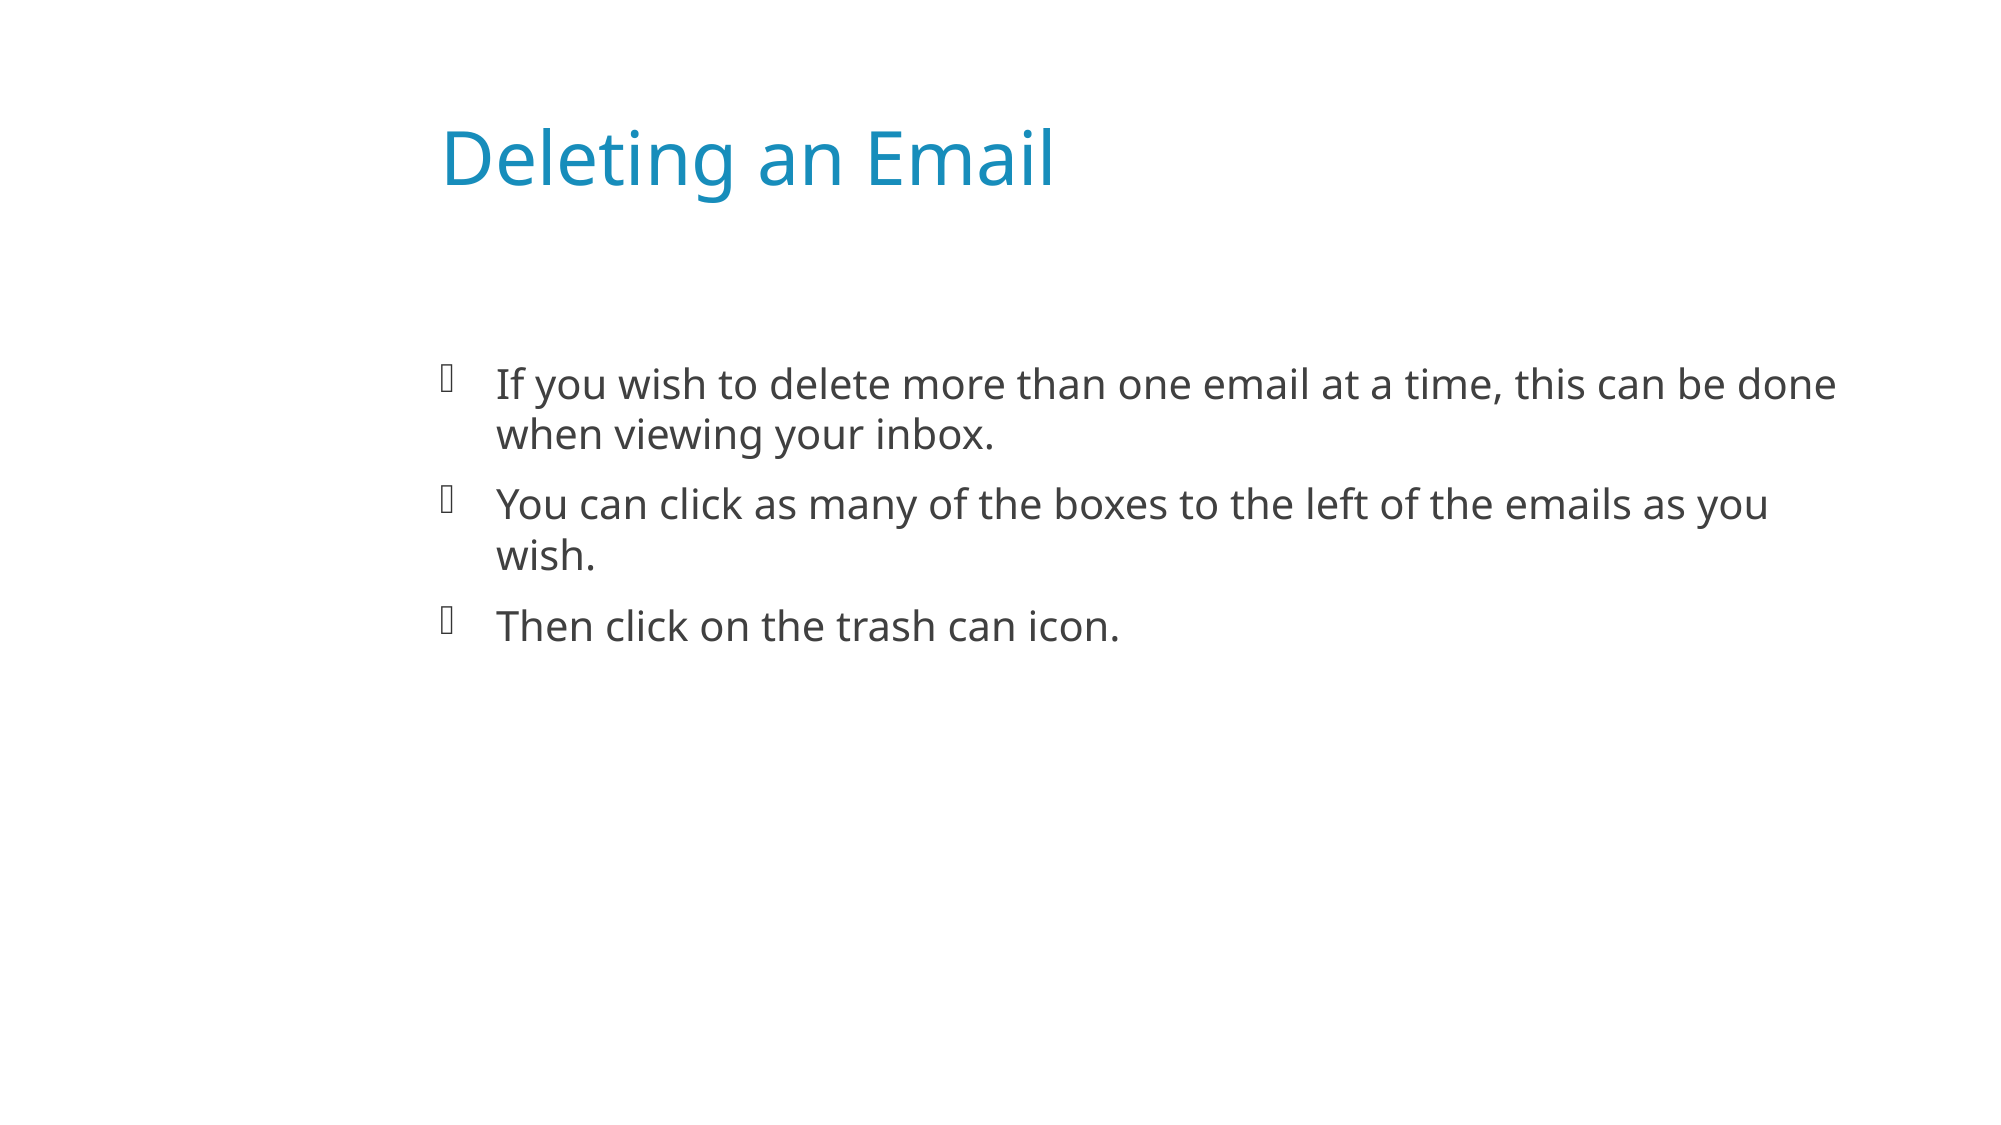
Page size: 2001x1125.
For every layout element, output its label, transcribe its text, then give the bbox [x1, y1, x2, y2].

list If you wish to delete more than one email at a time, this can be done when viewing your inbox. You can click as many of the boxes to the left of the emails as you wish. Then click on the trash can icon. [424, 350, 1888, 1074]
title Deleting an Email [425, 102, 1888, 313]
